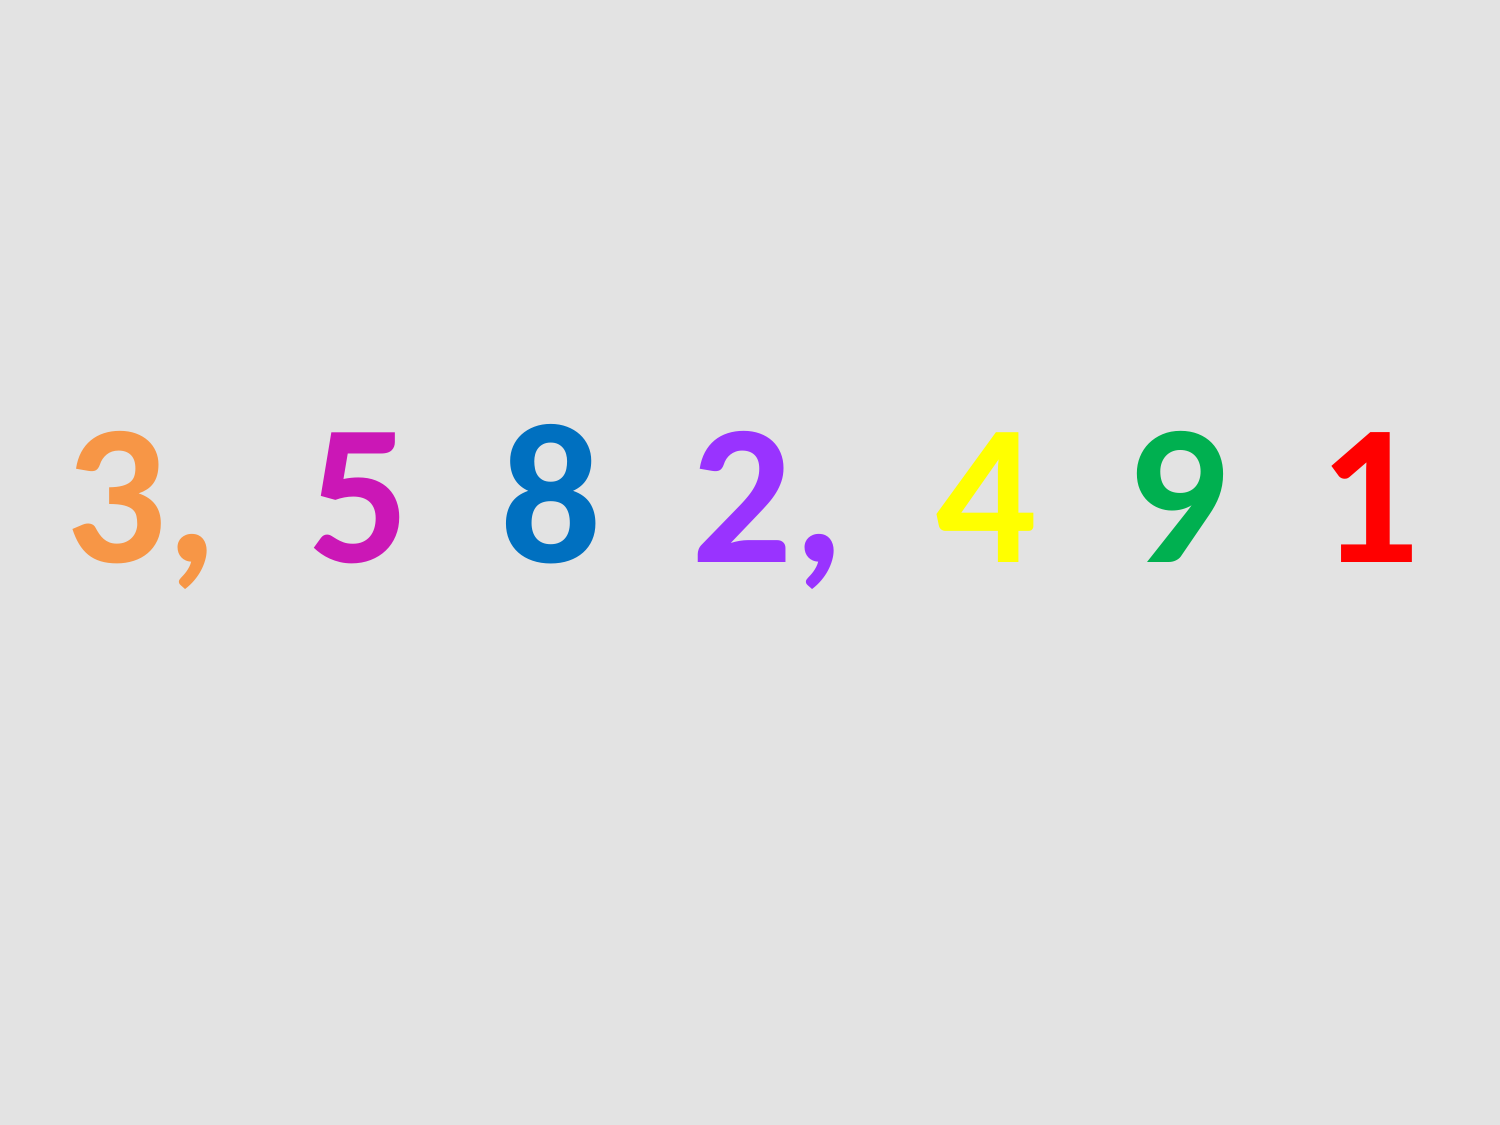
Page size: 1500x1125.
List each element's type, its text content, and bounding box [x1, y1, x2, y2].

list 3, 5 8 2, 4 9 1 [50, 75, 1438, 1005]
